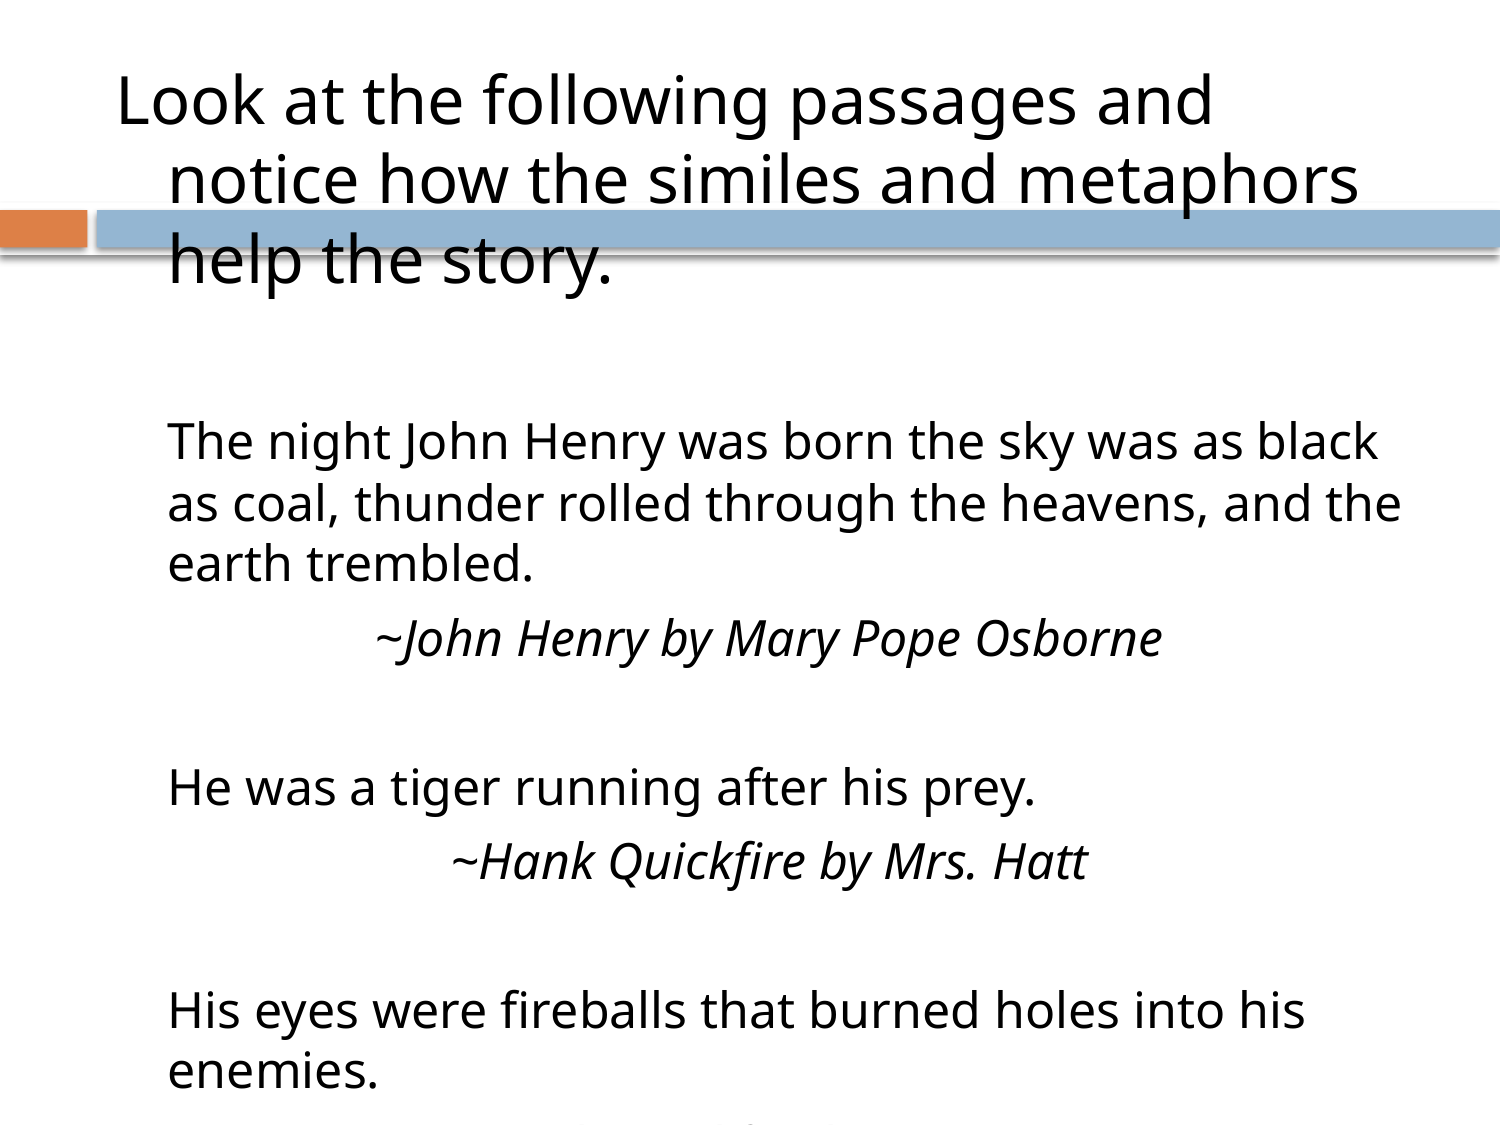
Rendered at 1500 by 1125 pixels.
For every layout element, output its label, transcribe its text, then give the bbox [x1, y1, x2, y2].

list Look at the following passages and notice how the similes and metaphors help the story. The night John Henry was born the sky was as black as coal, thunder rolled through the heavens, and the earth trembled. ~John Henry by Mary Pope Osborne He was a tiger running after his prey. ~Hank Quickfire by Mrs. Hatt His eyes were fireballs that burned holes into his enemies. ~Hank Quickfire by Mrs. Hatt [100, 50, 1438, 1000]
